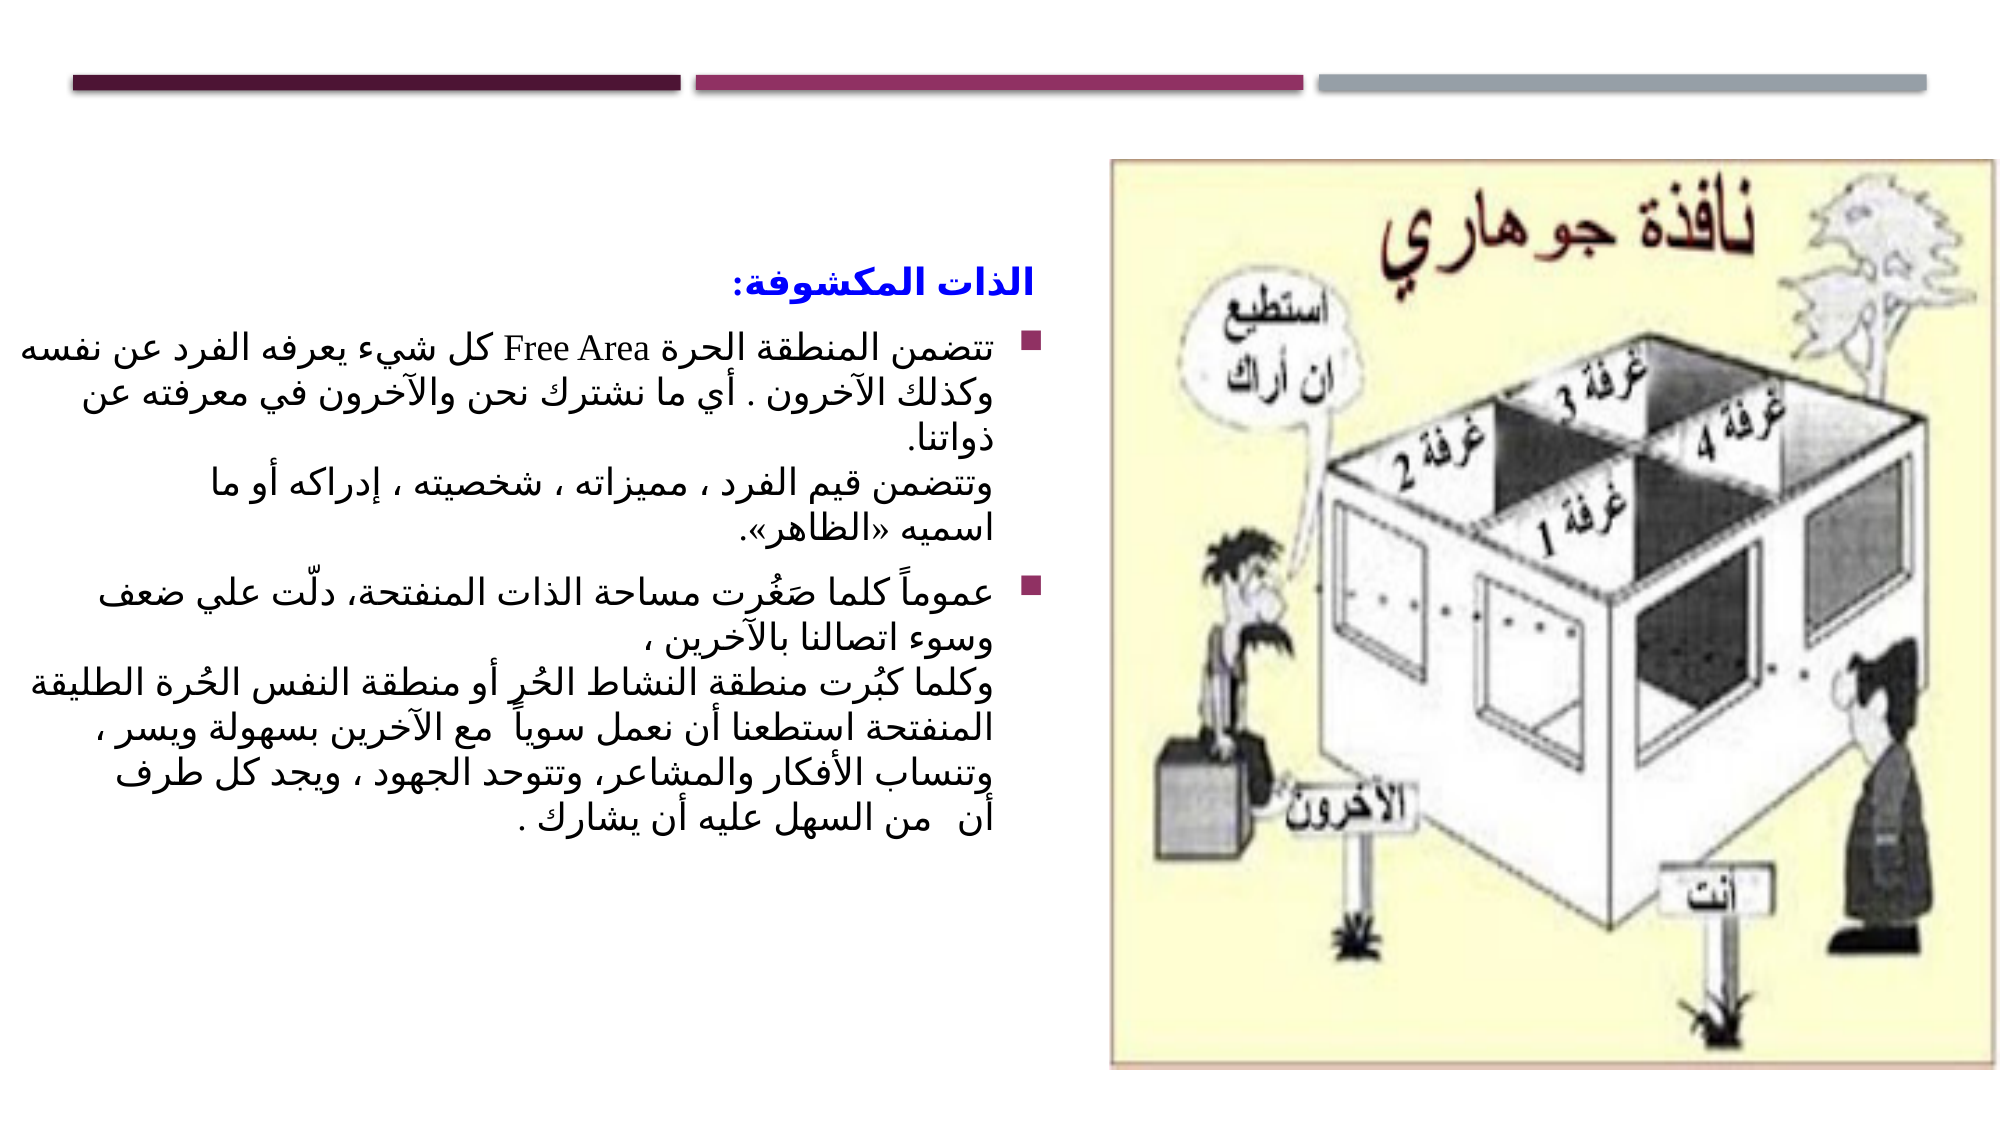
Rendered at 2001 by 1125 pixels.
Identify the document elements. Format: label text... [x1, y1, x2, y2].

list الذات المكشوفة: تتضمن المنطقة الحرة Free Area كل شيء يعرفه الفرد عن نفسه وكذلك الآخرون . أي ما نشترك نحن والآخرون في معرفته عن ذواتنا. وتتضمن قيم الفرد ، مميزاته ، شخصيته ، إدراكه أو ما اسميه «الظاهر». عموماً كلما صَغُرت مساحة الذات المنفتحة، دلّت علي ضعف وسوء اتصالنا بالآخرين ، وكلما كبُرت منطقة النشاط الحُر أو منطقة النفس الحُرة الطليقة المنفتحة استطعنا أن نعمل سوياً مع الآخرين بسهولة ويسر ، وتنساب الأفكار والمشاعر، وتتوحد الجهود ، ويجد كل طرف أن من السهل عليه أن يشارك . [0, 136, 1060, 1070]
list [1109, 159, 2000, 1071]
